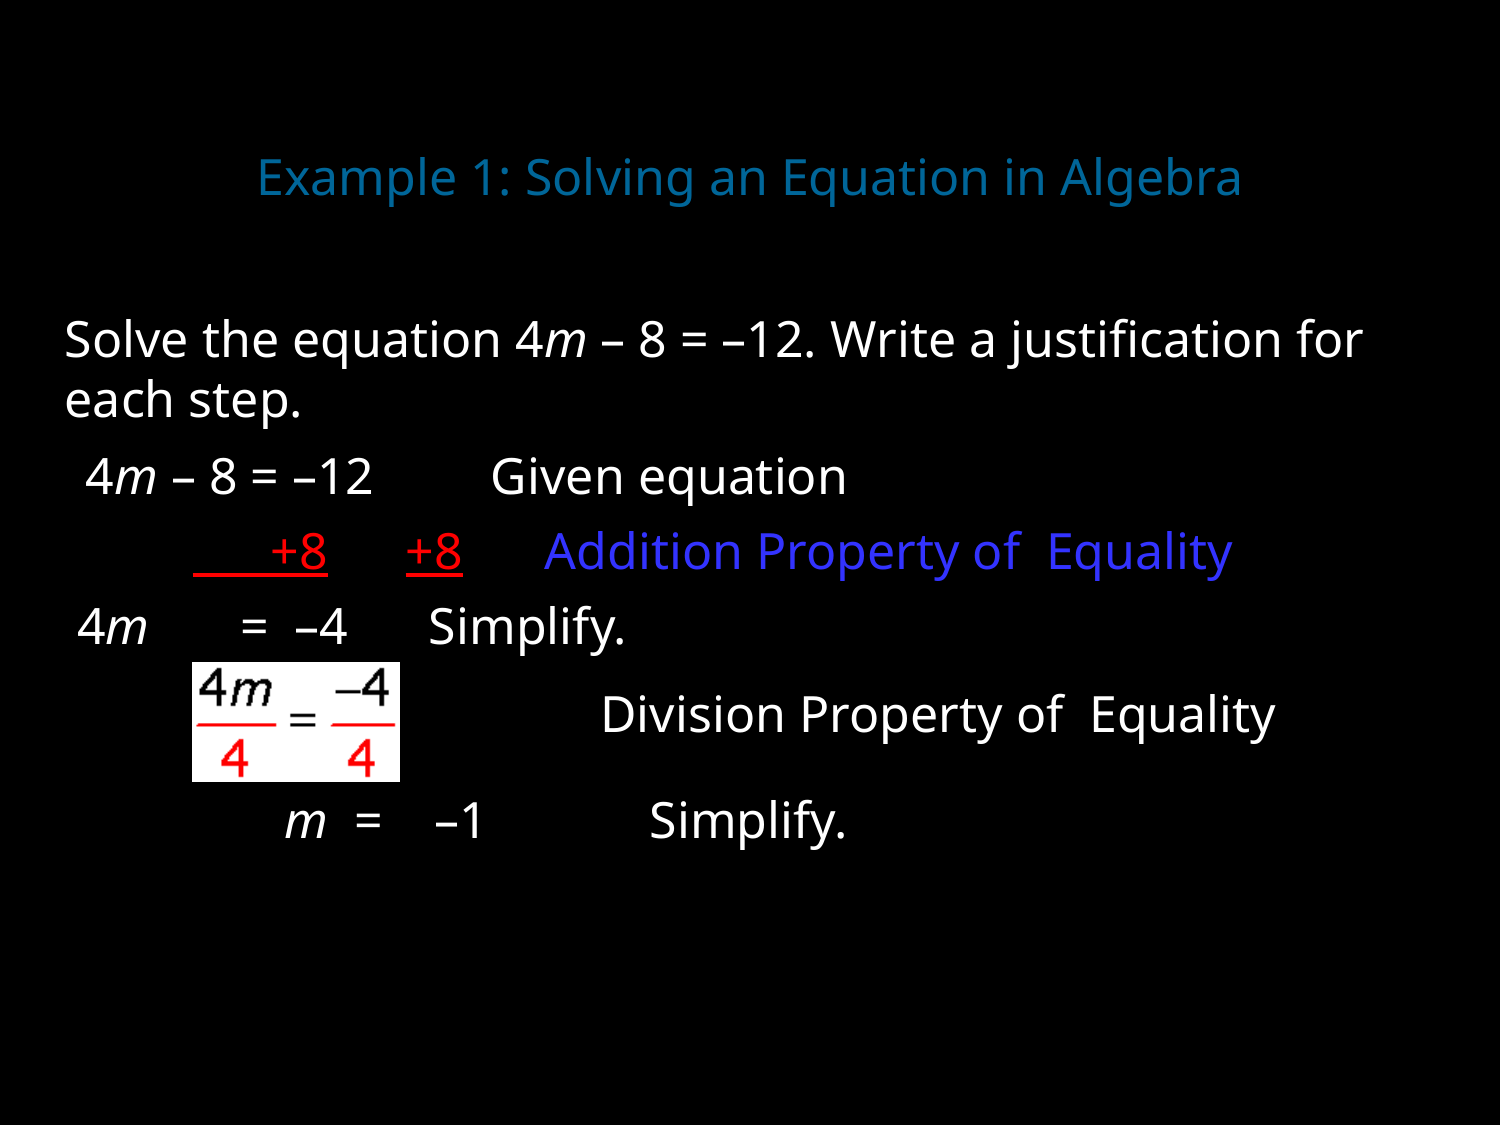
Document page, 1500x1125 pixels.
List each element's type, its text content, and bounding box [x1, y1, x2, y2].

text_box 4m – 8 = –12 Given equation [70, 437, 1001, 513]
text_box Solve the equation 4m – 8 = –12. Write a justification for each step. [49, 299, 1402, 435]
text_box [191, 662, 1366, 782]
text_box m = –1 Simplify. [269, 790, 900, 856]
text_box 4m = –4 Simplify. [62, 587, 875, 663]
text_box +8 +8 Addition Property of Equality [177, 512, 1259, 588]
text_box Example 1: Solving an Equation in Algebra [0, 137, 1500, 213]
